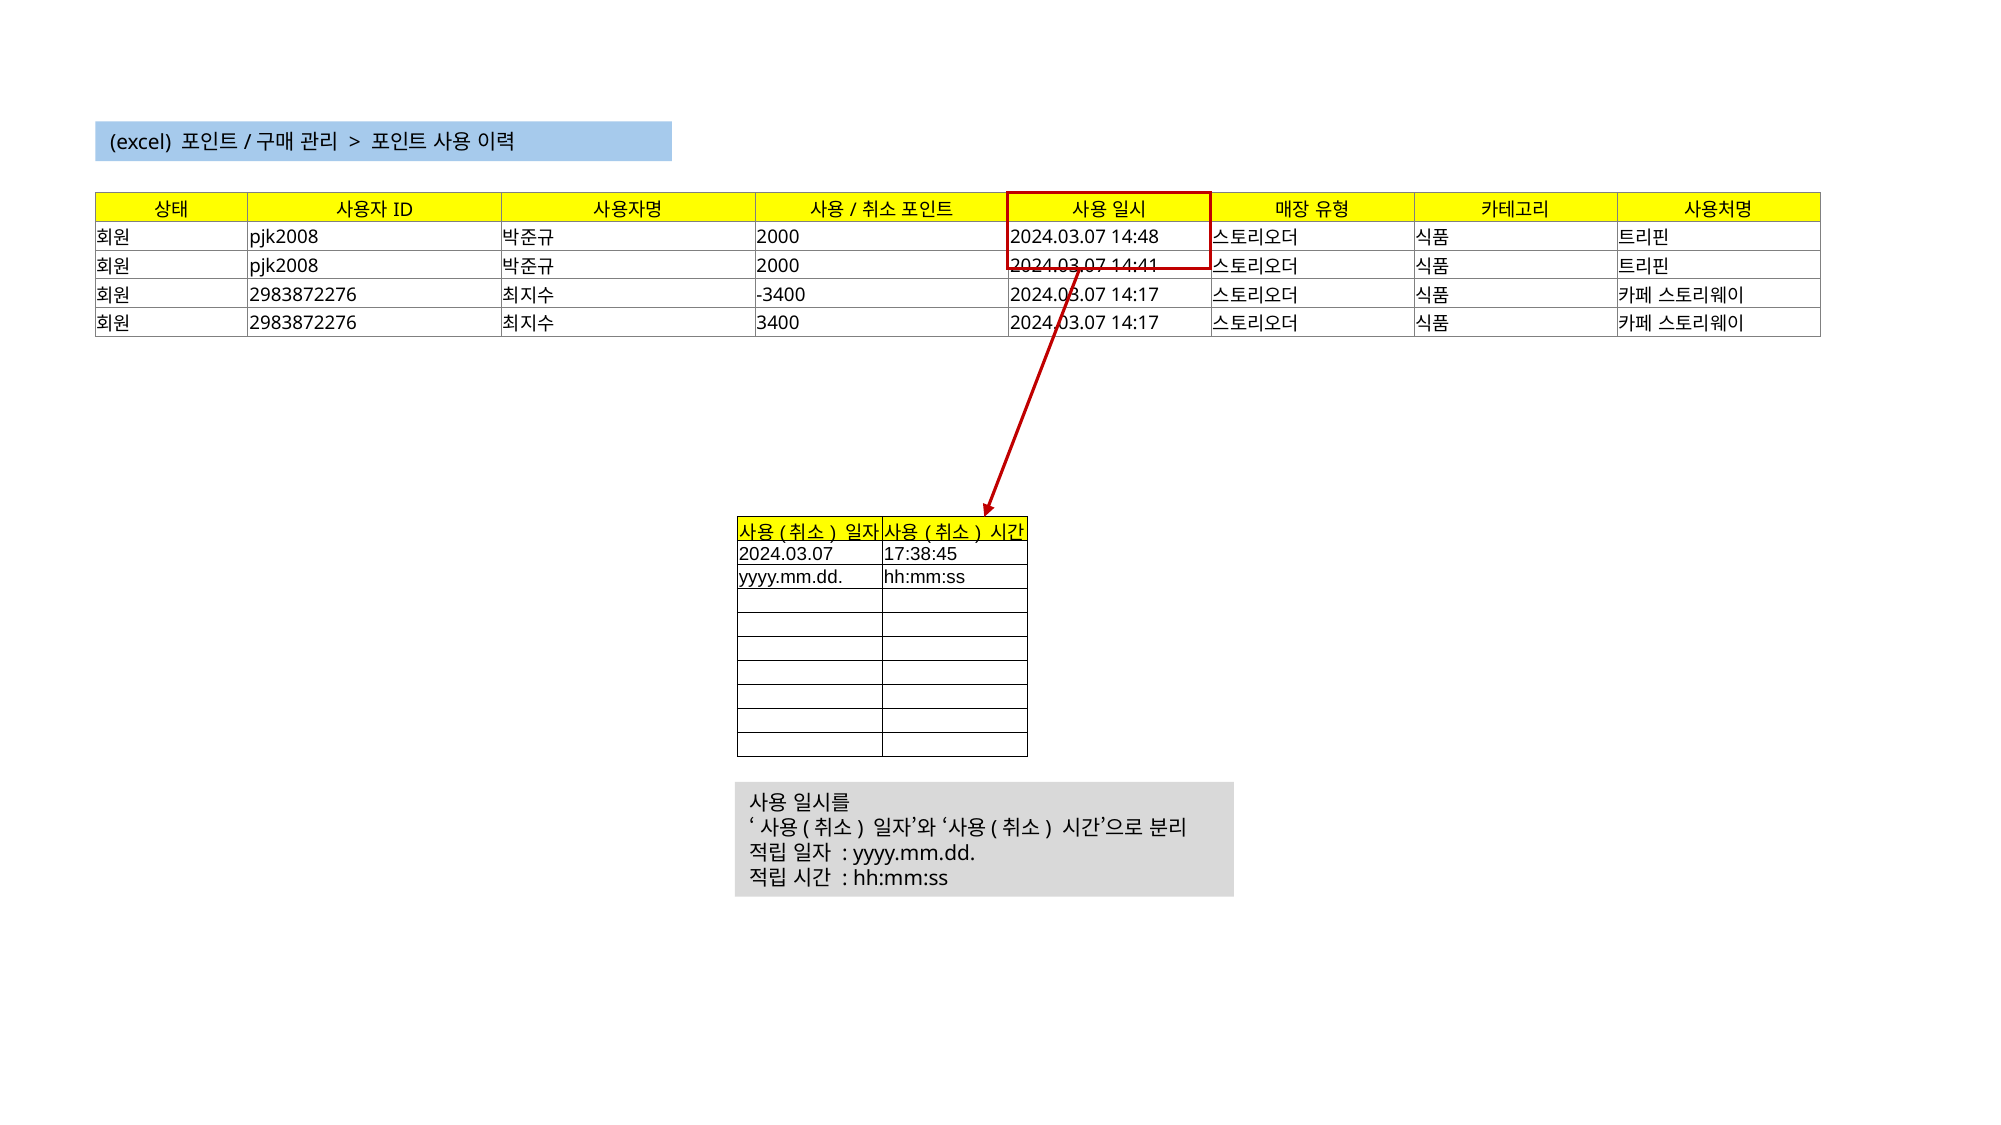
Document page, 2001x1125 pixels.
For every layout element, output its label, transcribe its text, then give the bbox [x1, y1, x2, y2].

table_header 매장 유형 [1212, 193, 1414, 221]
table_cell [883, 709, 1027, 732]
table_cell 트리핀 [1618, 251, 1820, 278]
table_cell 2024.03.07 14:17 [1081, 279, 1211, 307]
table_header 사용자명 [502, 193, 755, 221]
table_cell 회원 [96, 279, 247, 307]
table_cell 식품 [1415, 251, 1617, 278]
table_cell hh:mm:ss [883, 565, 1027, 588]
table_cell 2024.03.07 14:17 [1081, 308, 1211, 336]
table_cell 3400 [756, 308, 983, 336]
table_cell 최지수 [502, 279, 755, 307]
table_header 사용처명 [1618, 193, 1820, 221]
table_header 사용(취소) 시간 [883, 517, 1027, 540]
table_cell [738, 733, 882, 756]
table_cell 회원 [96, 222, 247, 250]
table_cell [883, 613, 1027, 636]
table_cell 2983872276 [248, 308, 501, 336]
table_header 상태 [96, 193, 247, 221]
table_header 카테고리 [1415, 193, 1617, 221]
table_cell 식품 [1415, 308, 1617, 336]
table_cell 2024.03.07 [738, 541, 882, 564]
table_cell 카페 스토리웨이 [1618, 308, 1820, 336]
text_box 사용 일시를 ‘사용(취소) 일자’와 ‘사용(취소) 시간’으로 분리 적립 일자 : yyyy.mm.dd. 적립 시간 : hh:mm:ss [734, 781, 1234, 897]
text_box (excel) 포인트/구매 관리 > 포인트 사용 이력 [95, 121, 672, 162]
table_cell 식품 [1415, 279, 1617, 307]
table_header 사용(취소) 일자 [738, 517, 882, 540]
table_cell 스토리오더 [1212, 222, 1414, 250]
table_cell [883, 685, 1027, 708]
table_cell 스토리오더 [1212, 279, 1414, 307]
table_cell [883, 589, 1027, 612]
table_cell [738, 637, 882, 660]
table_cell [738, 661, 882, 684]
table_cell 식품 [1415, 222, 1617, 250]
table_cell yyyy.mm.dd. [738, 565, 882, 588]
table_cell 박준규 [502, 251, 755, 278]
table_cell [738, 589, 882, 612]
table_cell [883, 733, 1027, 756]
table_cell [883, 661, 1027, 684]
table_cell 2983872276 [248, 279, 501, 307]
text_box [983, 268, 1081, 518]
table_cell 17:38:45 [883, 541, 1027, 564]
table_cell 회원 [96, 308, 247, 336]
table_cell [883, 637, 1027, 660]
table_cell -3400 [756, 279, 983, 307]
table_cell 2000 [756, 222, 1006, 250]
table_cell [738, 613, 882, 636]
table_cell 최지수 [502, 308, 755, 336]
text_box [1006, 191, 1212, 270]
table_cell 스토리오더 [1212, 308, 1414, 336]
table_cell 박준규 [502, 222, 755, 250]
table_header 사용/취소 포인트 [756, 193, 1006, 221]
table_cell 카페 스토리웨이 [1618, 279, 1820, 307]
table_cell [738, 709, 882, 732]
table_cell 스토리오더 [1212, 251, 1414, 278]
table_header 사용자ID [248, 193, 501, 221]
table_cell 2000 [756, 251, 1006, 278]
table_cell [738, 685, 882, 708]
table_cell pjk2008 [248, 222, 501, 250]
table_cell 회원 [96, 251, 247, 278]
table_cell 트리핀 [1618, 222, 1820, 250]
table_cell 2024.03.07 14:41 [1081, 270, 1211, 278]
table_cell pjk2008 [248, 251, 501, 278]
